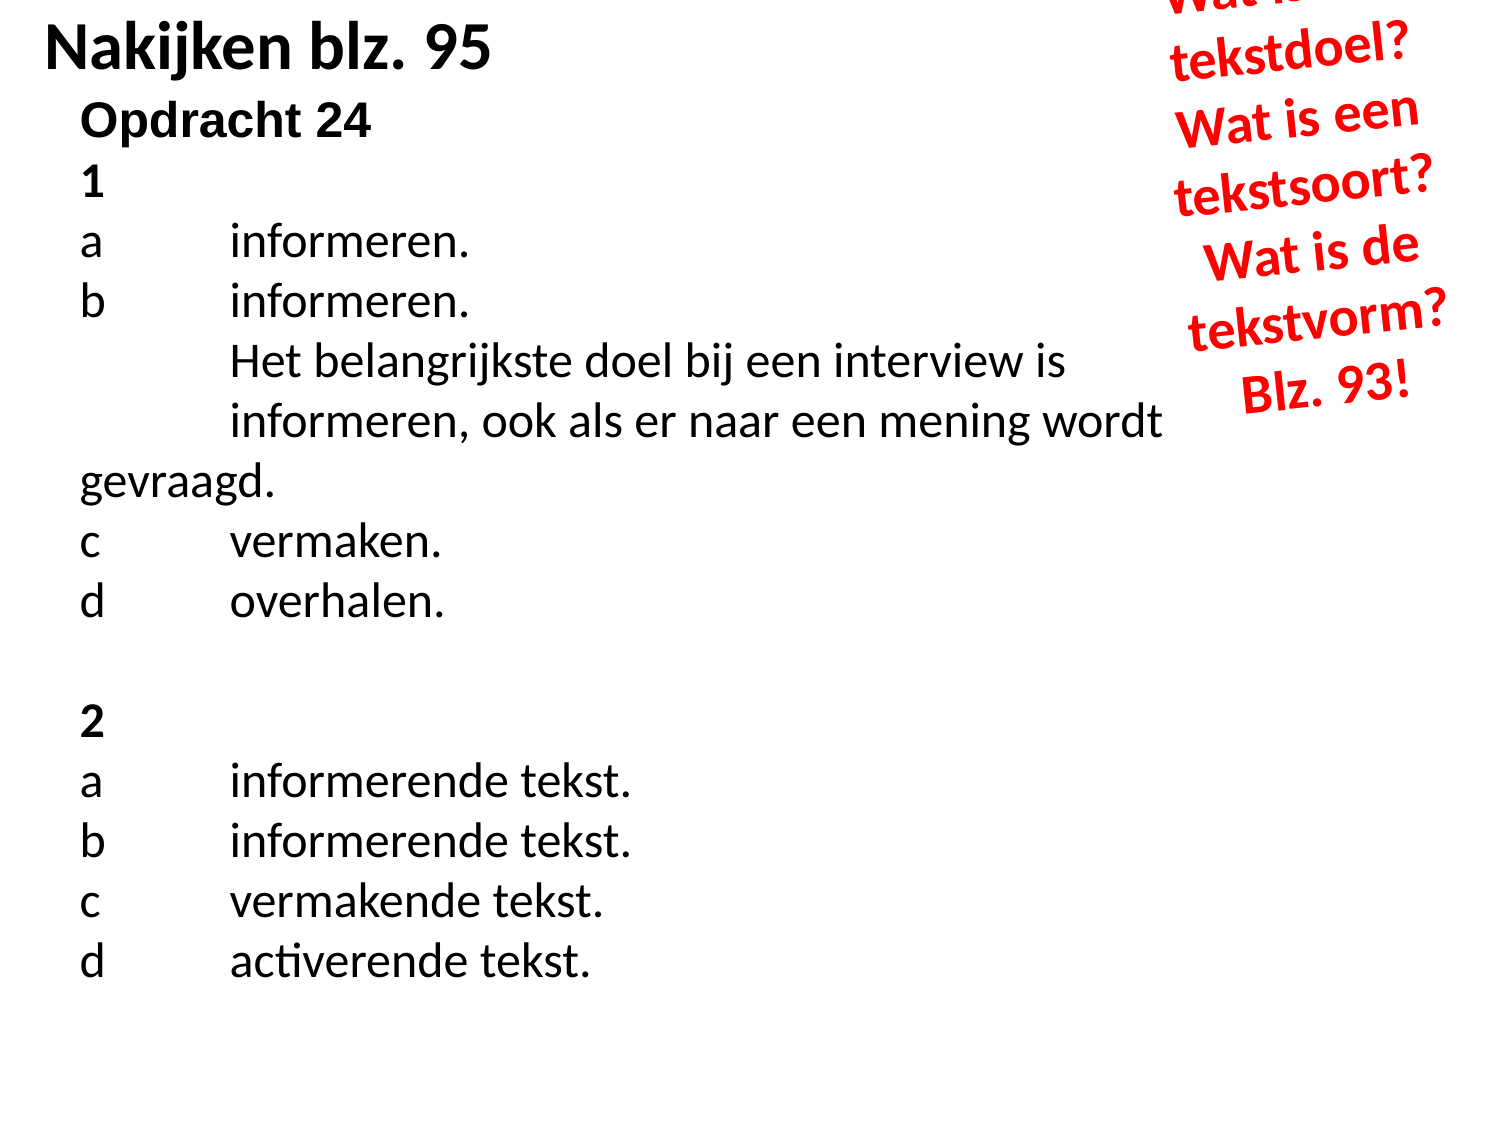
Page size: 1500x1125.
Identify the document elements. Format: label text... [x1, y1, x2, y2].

text_box Nakijken blz. 95 [29, 2, 986, 91]
text_box Leertip: Wat is een tekstdoel? Wat is een tekstsoort? Wat is de tekstvorm? Blz. 93! [1118, 0, 1496, 440]
text_box Opdracht 24 1 a informeren. b informeren. Het belangrijkste doel bij een interview is informeren, ook als er naar een mening wordt gevraagd. c vermaken. d overhalen. 2 a informerende tekst. b informerende tekst. c vermakende tekst. d activerende tekst. [64, 119, 1447, 995]
